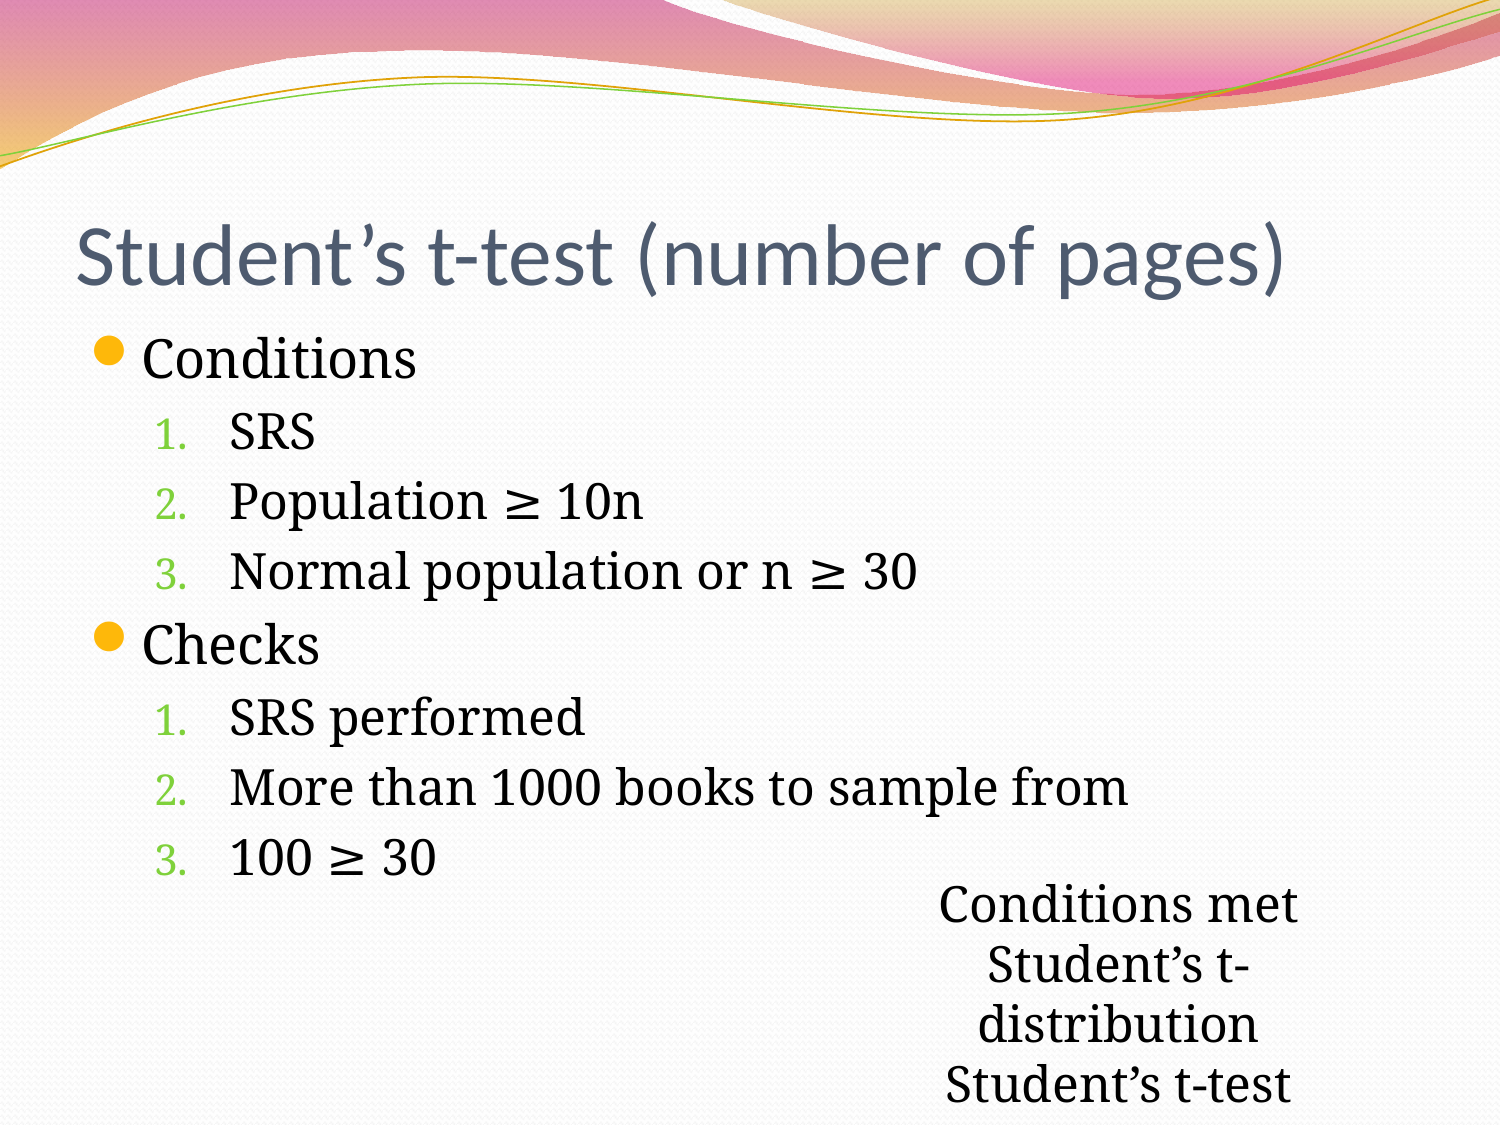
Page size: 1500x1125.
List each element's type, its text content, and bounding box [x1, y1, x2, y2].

title Student’s t-test (number of pages) [75, 115, 1425, 303]
list Conditions SRS Population ≥ 10n Normal population or n ≥ 30 Checks SRS performed More than 1000 books to sample from 100 ≥ 30 [75, 317, 1425, 1038]
text_box Conditions met Student’s t-distribution Student’s t-test [849, 865, 1388, 1121]
